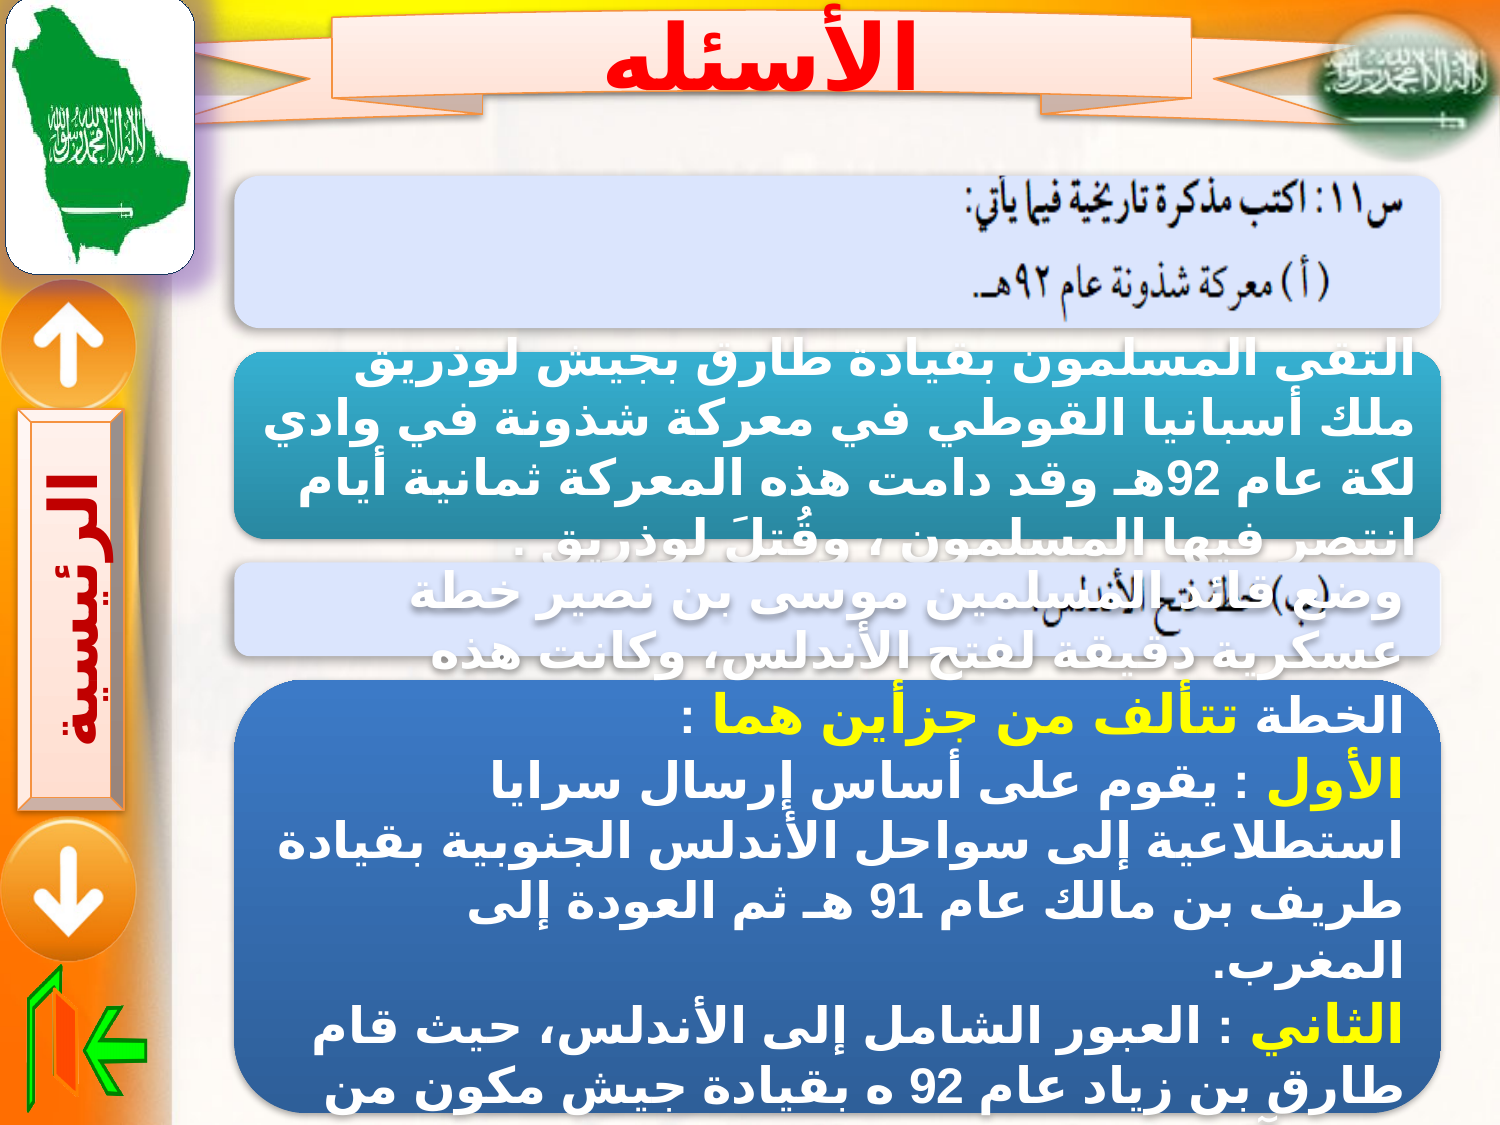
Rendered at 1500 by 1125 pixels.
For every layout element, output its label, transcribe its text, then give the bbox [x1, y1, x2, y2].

picture [218, 60, 303, 105]
picture [5, 0, 195, 275]
text_box الأسئله [226, 9, 1287, 124]
text_box التقى المسلمون بقيادة طارق بجيش لوذريق ملك أسبانيا القوطي في معركة شذونة في وادي لكة عام 92هـ وقد دامت هذه المعركة ثمانية أيام انتصر فيها المسلمون ، وقُتلَ لوذريق . [234, 351, 1442, 540]
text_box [0, 276, 154, 1125]
text_box وضع قائد المسلمين موسى بن نصير خطة عسكرية دقيقة لفتح الأندلس، وكانت هذه الخطة تتألف من جزأين هما : الأول : يقوم على أساس إرسال سرايا استطلاعية إلى سواحل الأندلس الجنوبية بقيادة طريف بن مالك عام 91 هـ ثم العودة إلى المغرب. الثاني : العبور الشامل إلى الأندلس، حيث قام طارق بن زياد عام 92 ه بقيادة جيش مكون من سبعةآلاف مجاهد بعبور المضيق، وقد نجحت عملية العبور . [234, 679, 1442, 1114]
picture [154, 0, 1500, 1125]
